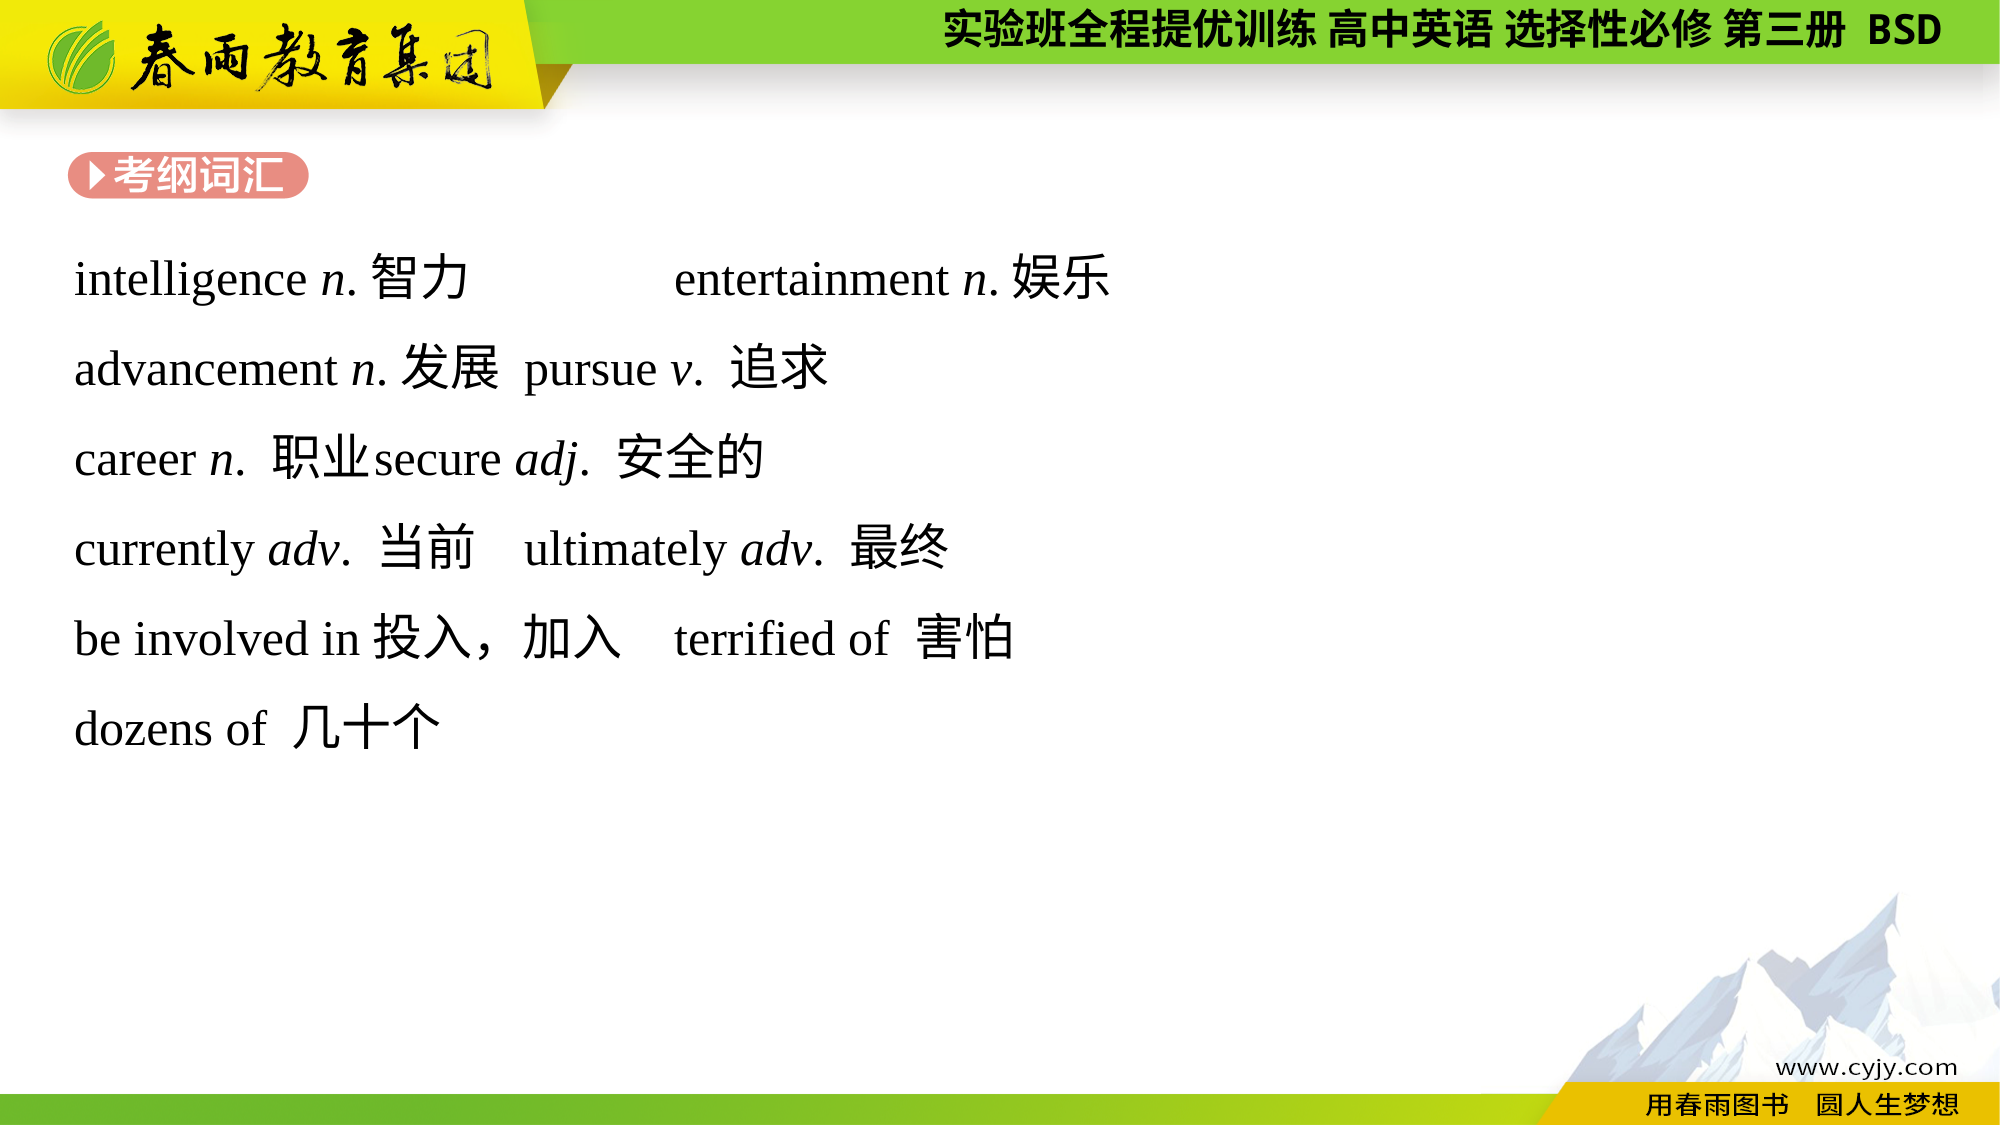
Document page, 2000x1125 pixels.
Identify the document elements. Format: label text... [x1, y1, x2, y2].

picture [0, 0, 2000, 1125]
list intelligence n.智力 entertainment n.娱乐 advancement n.发展 pursue v. 追求 career n. 职业 secure adj. 安全的 currently adv. 当前 ultimately adv. 最终 be involved in投入，加入 terrified of 害怕 dozens of 几十个 [59, 208, 1944, 758]
